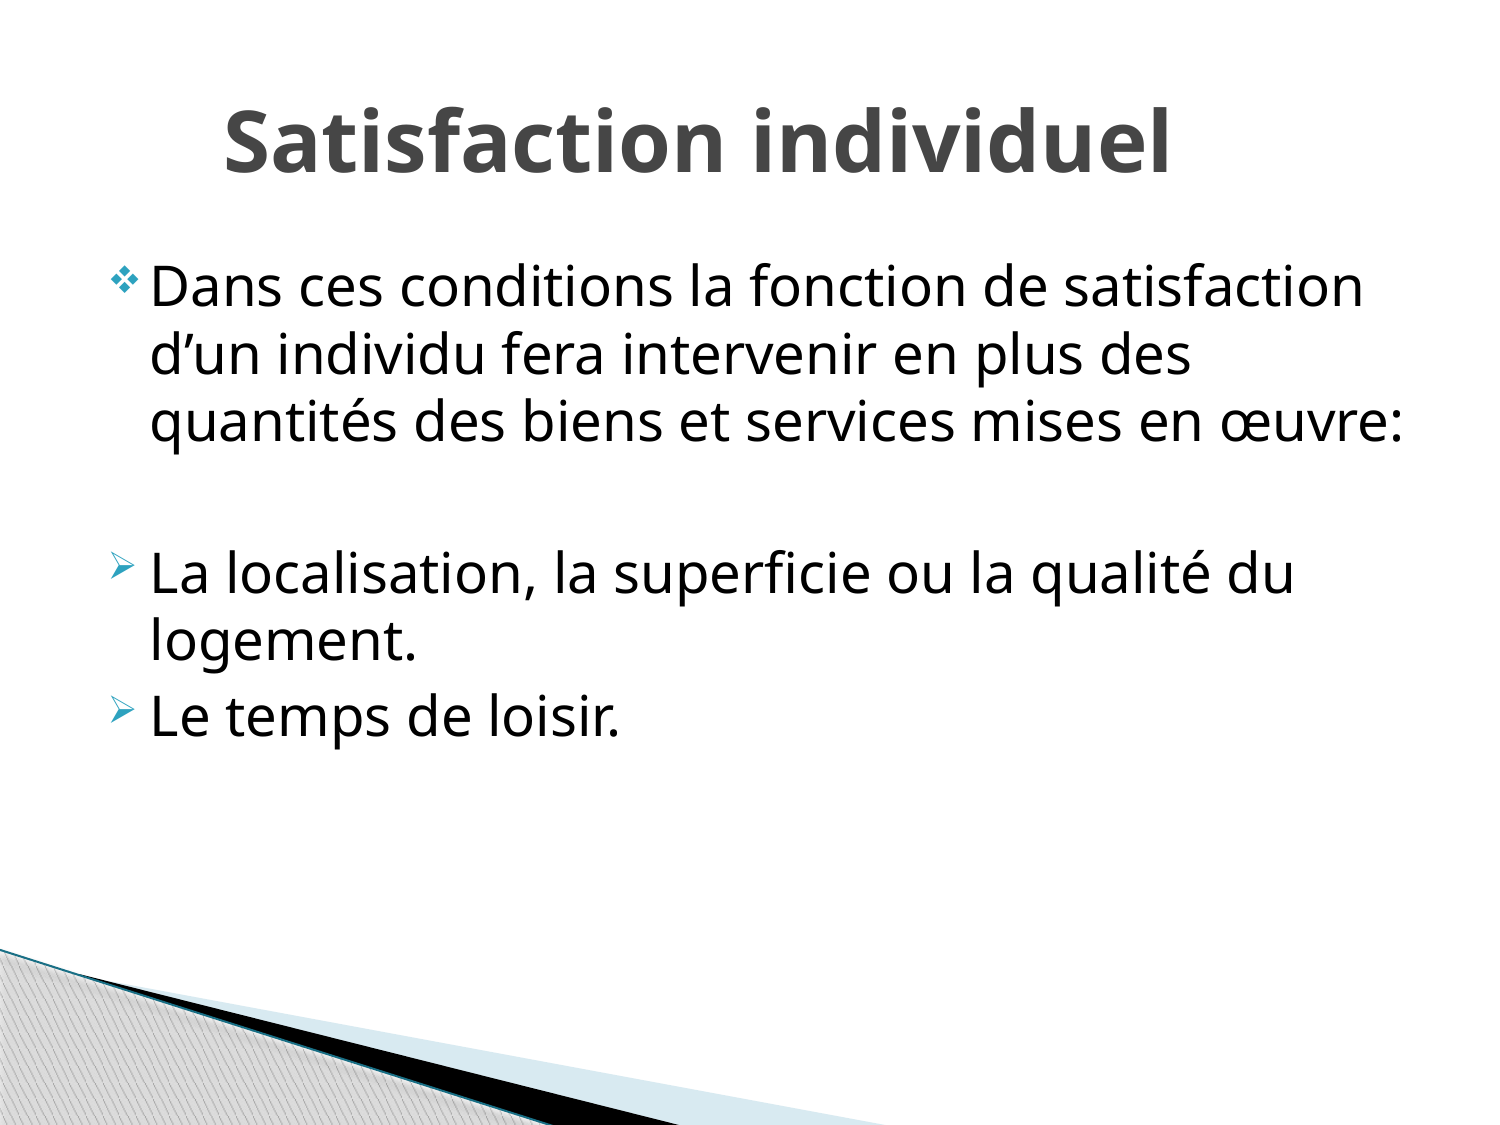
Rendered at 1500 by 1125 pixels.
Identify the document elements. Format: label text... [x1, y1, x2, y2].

list Dans ces conditions la fonction de satisfaction d’un individu fera intervenir en plus des quantités des biens et services mises en œuvre: La localisation, la superficie ou la qualité du logement. Le temps de loisir. [75, 243, 1425, 986]
title Satisfaction individuel [75, 45, 1425, 233]
